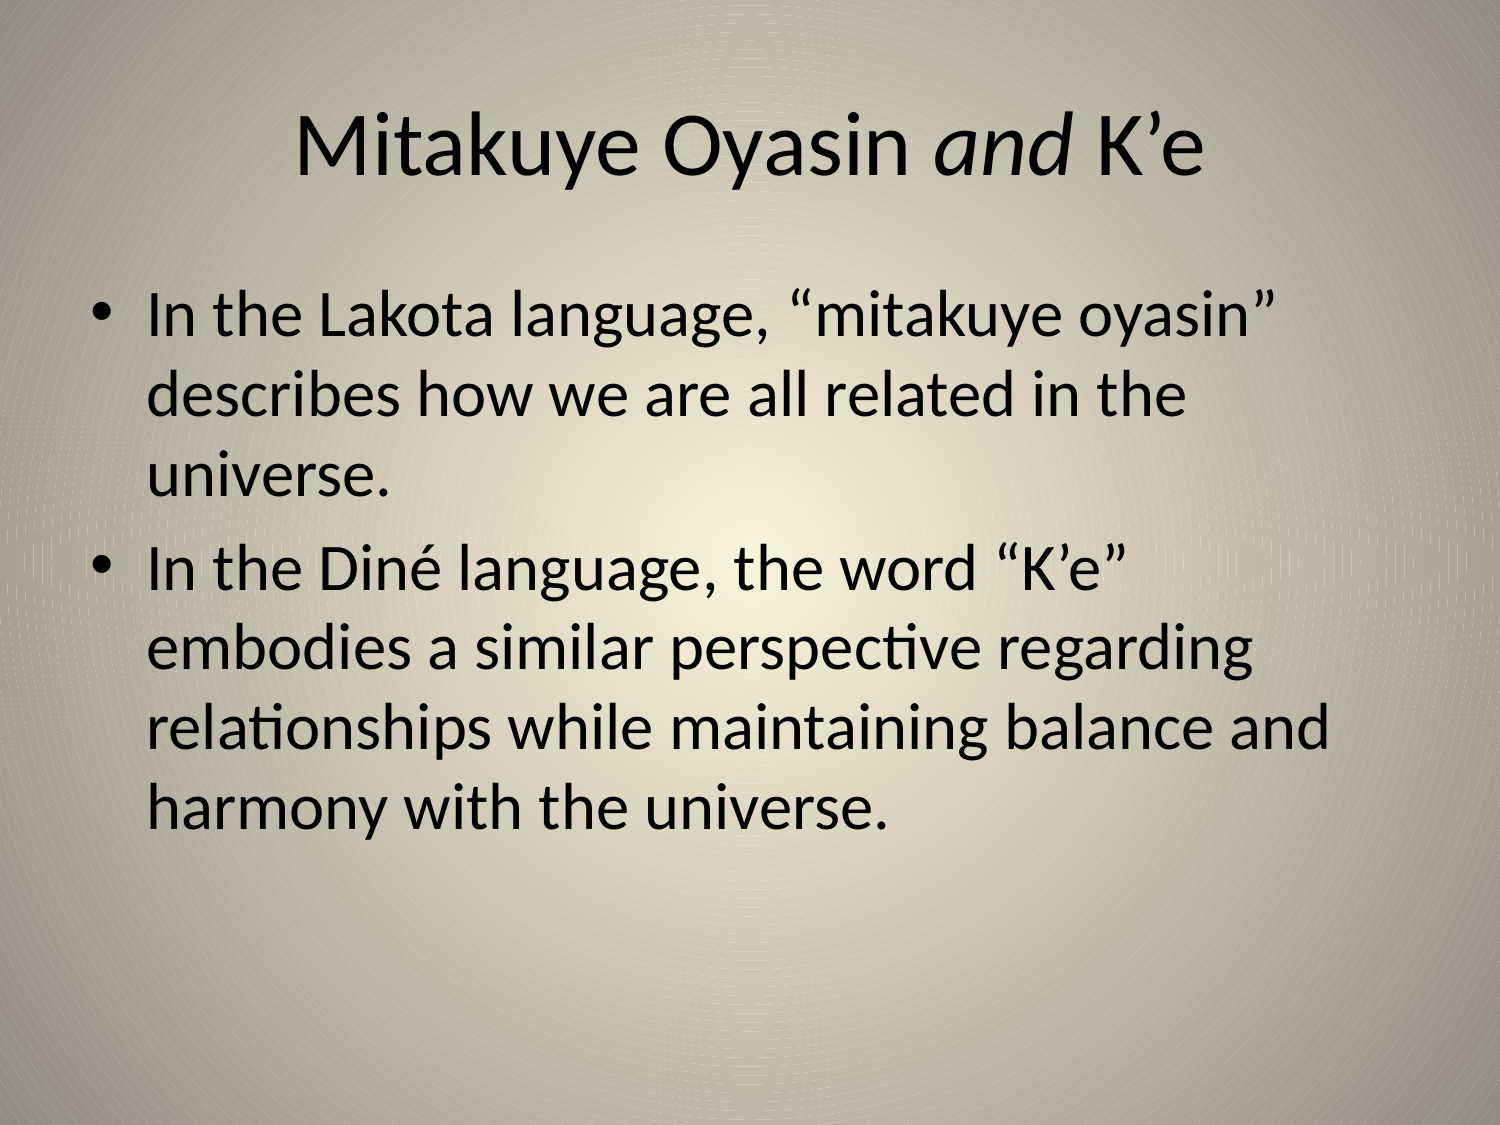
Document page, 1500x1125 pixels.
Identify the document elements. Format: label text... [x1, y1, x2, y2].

list In the Lakota language, “mitakuye oyasin” describes how we are all related in the universe. In the Diné language, the word “K’e” embodies a similar perspective regarding relationships while maintaining balance and harmony with the universe. [75, 262, 1425, 1005]
title Mitakuye Oyasin and K’e [75, 45, 1425, 233]
